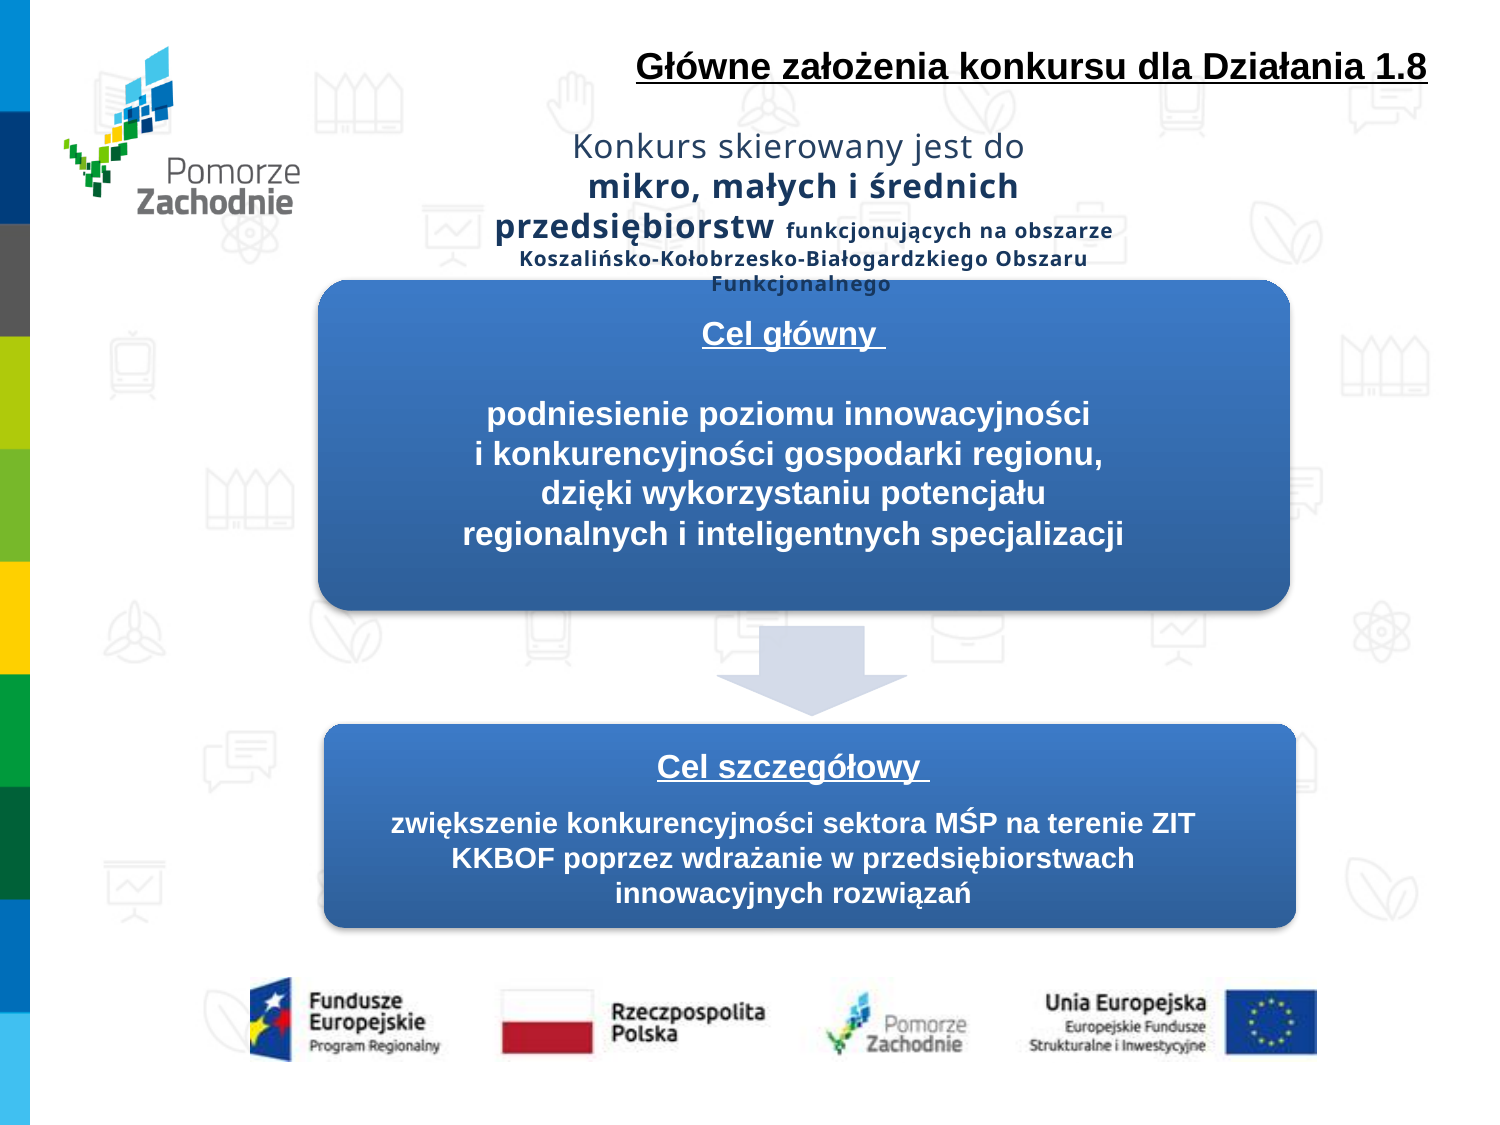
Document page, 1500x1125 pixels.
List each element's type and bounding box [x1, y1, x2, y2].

text_box [228, 280, 1373, 929]
picture [0, 0, 1500, 1125]
